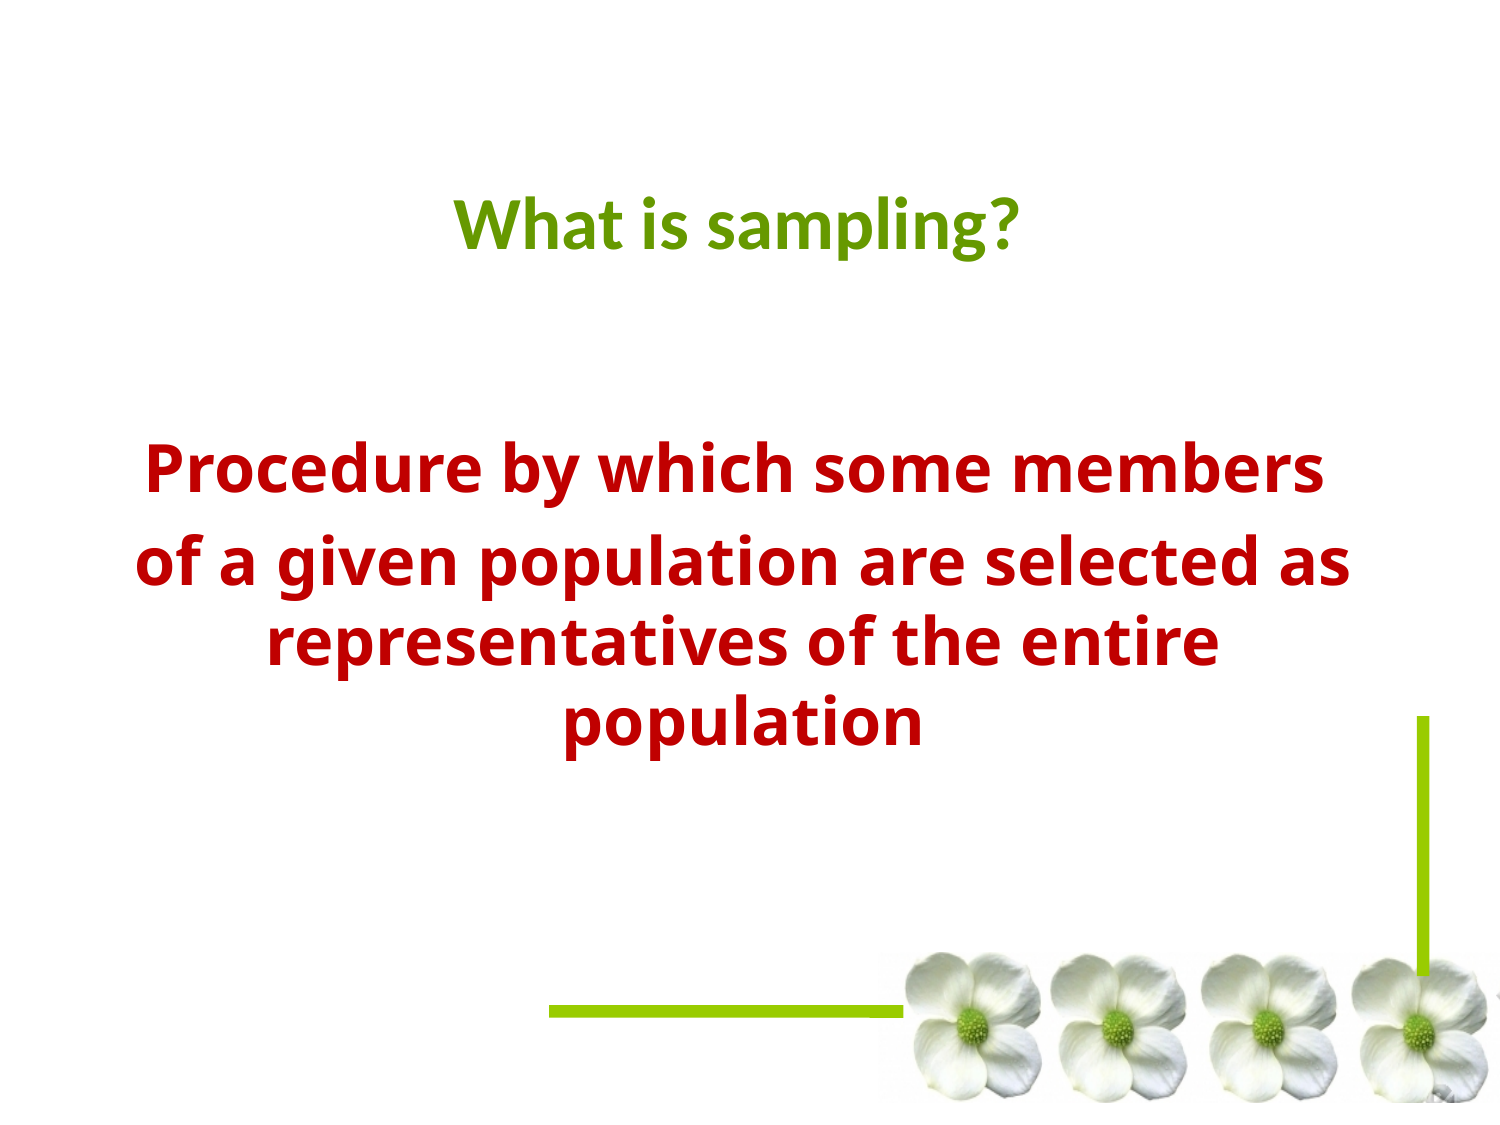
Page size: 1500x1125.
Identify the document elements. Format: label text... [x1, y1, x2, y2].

list Procedure by which some members of a given population are selected as representatives of the entire population [87, 324, 1401, 1001]
picture [878, 952, 1500, 1103]
title What is sampling? [100, 125, 1376, 314]
